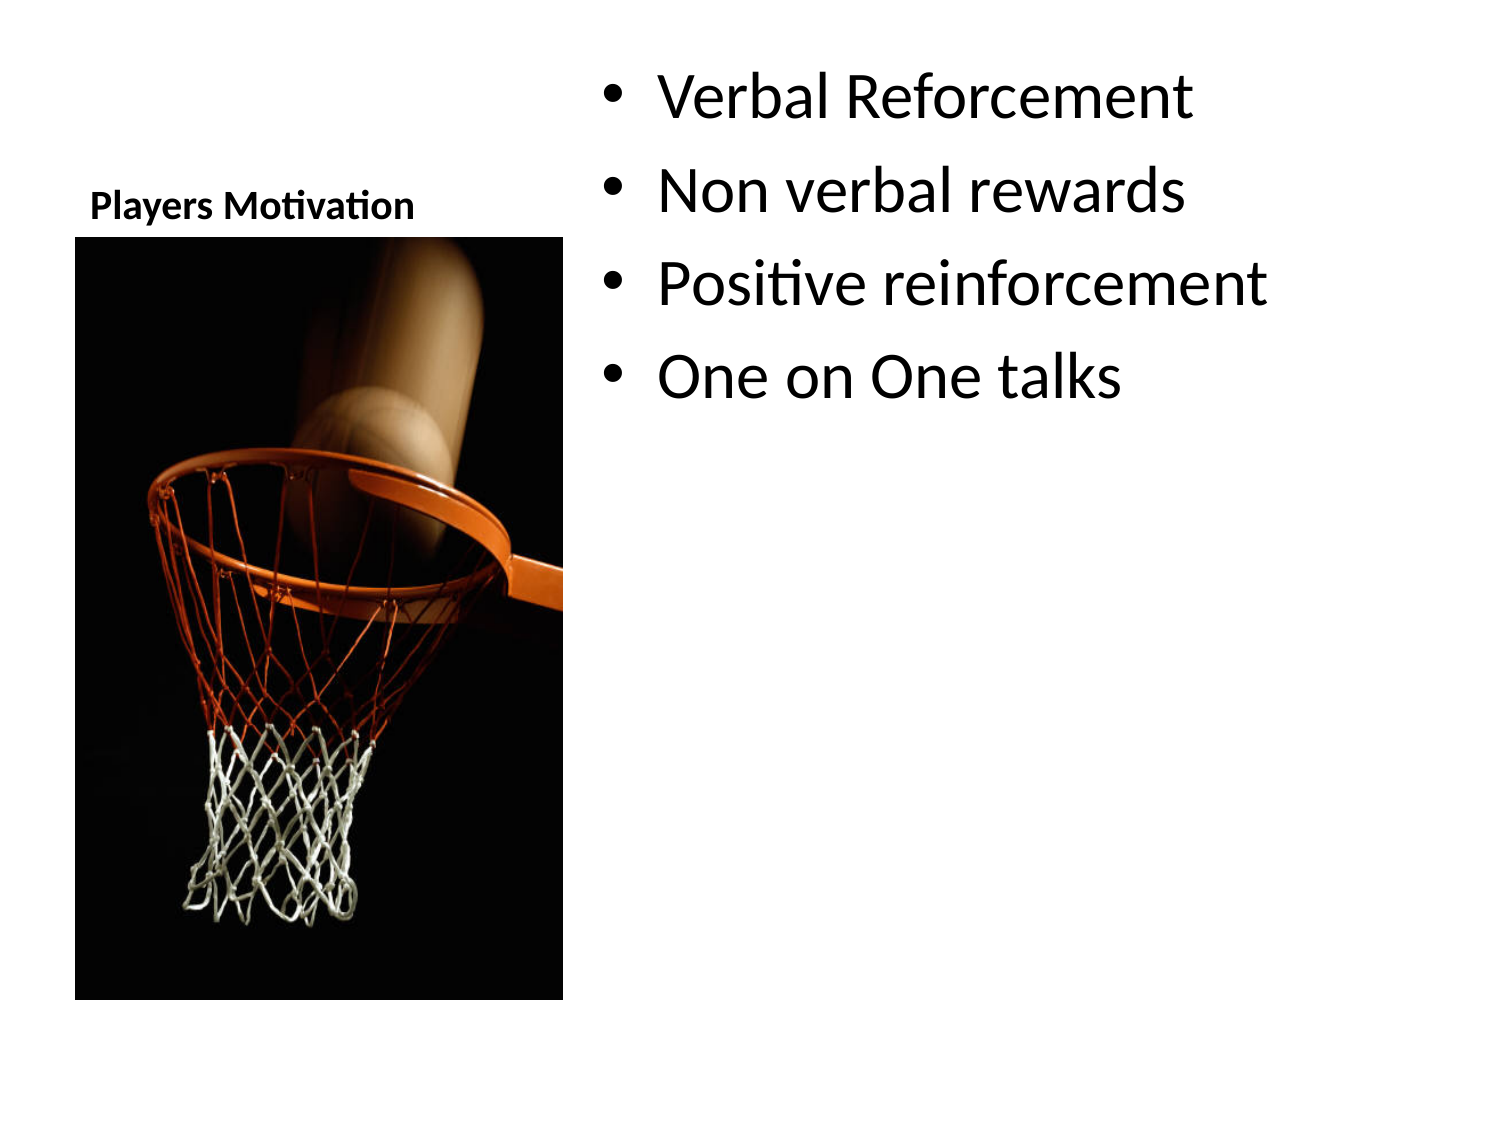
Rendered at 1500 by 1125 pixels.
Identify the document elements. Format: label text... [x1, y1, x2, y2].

title Players Motivation [75, 44, 569, 236]
picture [74, 237, 563, 1001]
list Verbal Reforcement Non verbal rewards Positive reinforcement One on One talks [586, 44, 1425, 1005]
